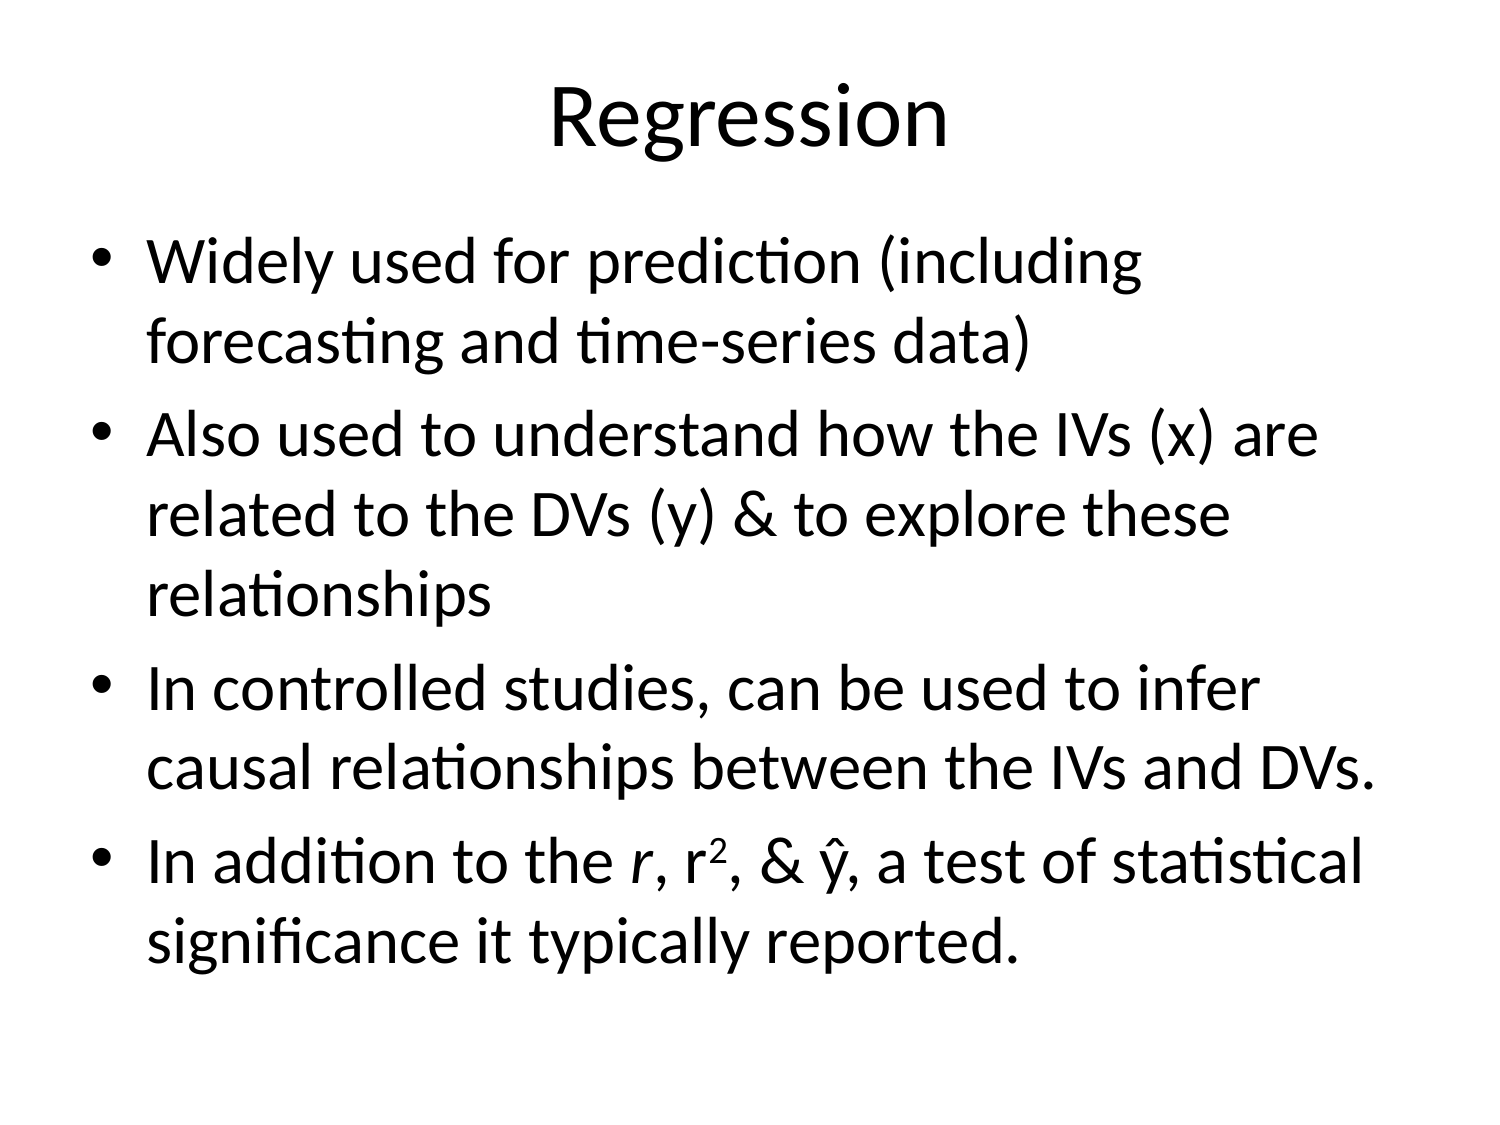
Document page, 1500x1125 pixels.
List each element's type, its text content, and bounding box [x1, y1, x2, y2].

list Widely used for prediction (including forecasting and time-series data) Also used to understand how the IVs (x) are related to the DVs (y) & to explore these relationships In controlled studies, can be used to infer causal relationships between the IVs and DVs. In addition to the r, r2, & ŷ, a test of statistical significance it typically reported. [75, 209, 1425, 985]
title Regression [75, 45, 1425, 175]
